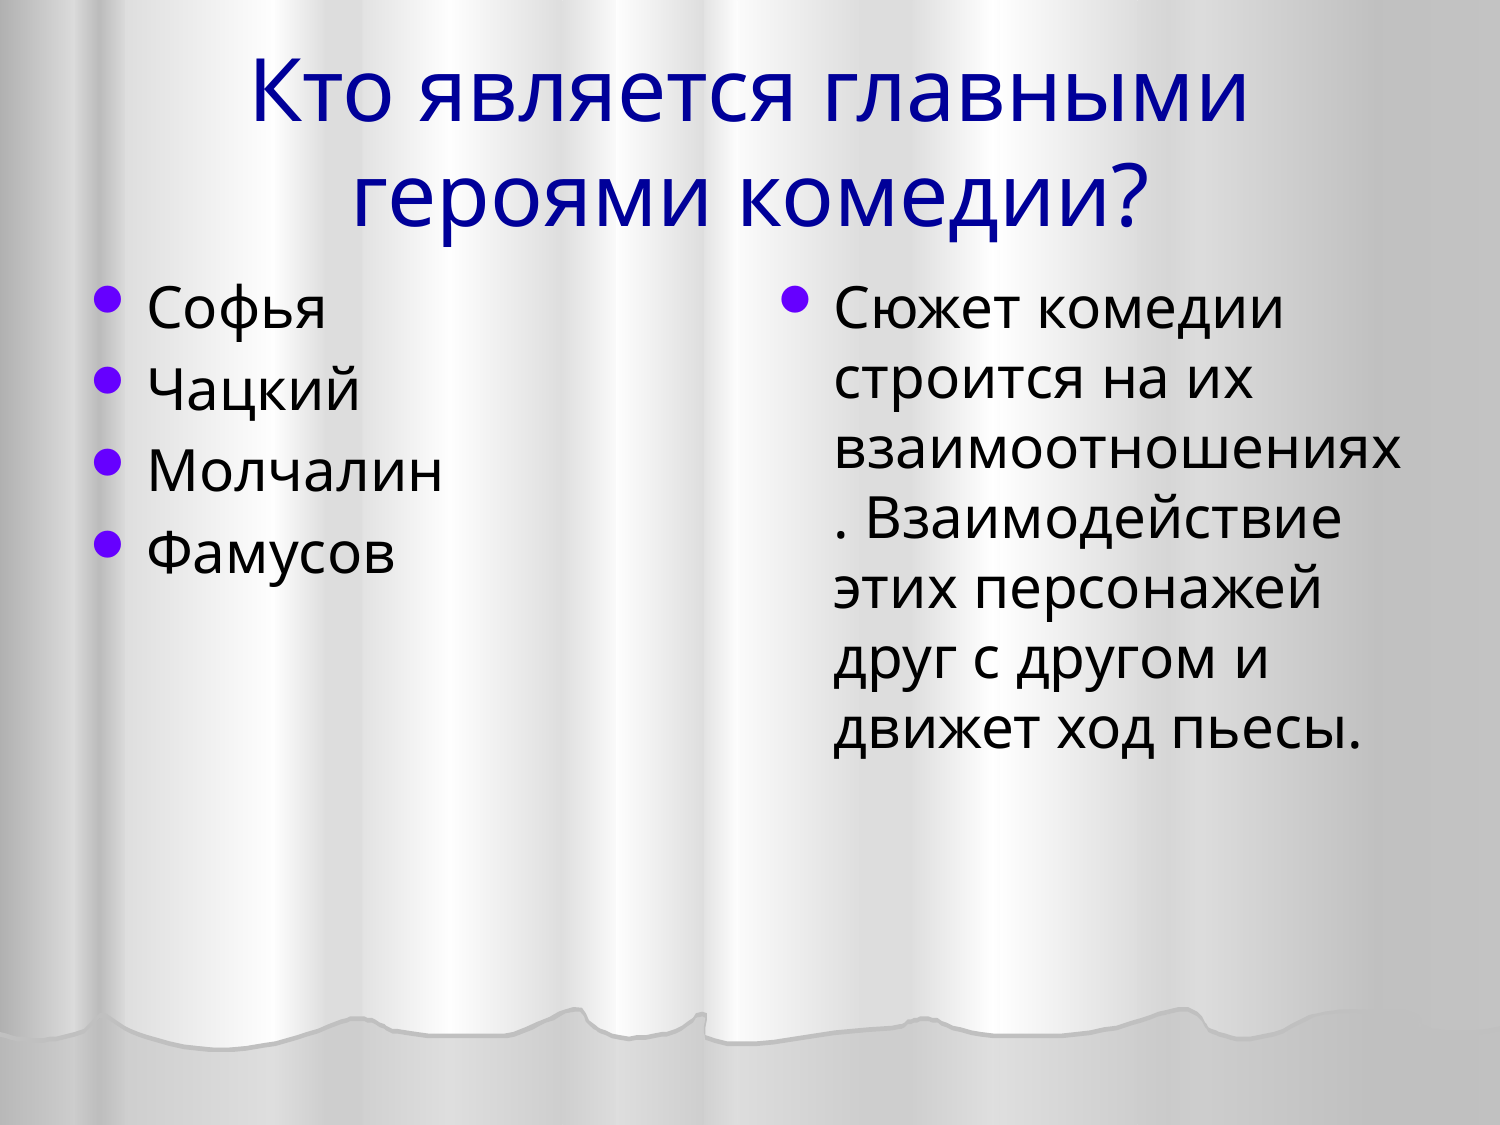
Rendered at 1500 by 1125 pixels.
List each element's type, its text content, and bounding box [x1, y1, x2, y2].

list Софья Чацкий Молчалин Фамусов [74, 262, 738, 1006]
list Сюжет комедии строится на их взаимоотношениях. Взаимодействие этих персонажей друг с другом и движет ход пьесы. [762, 262, 1426, 1006]
title Кто является главными героями комедии? [74, 45, 1426, 233]
